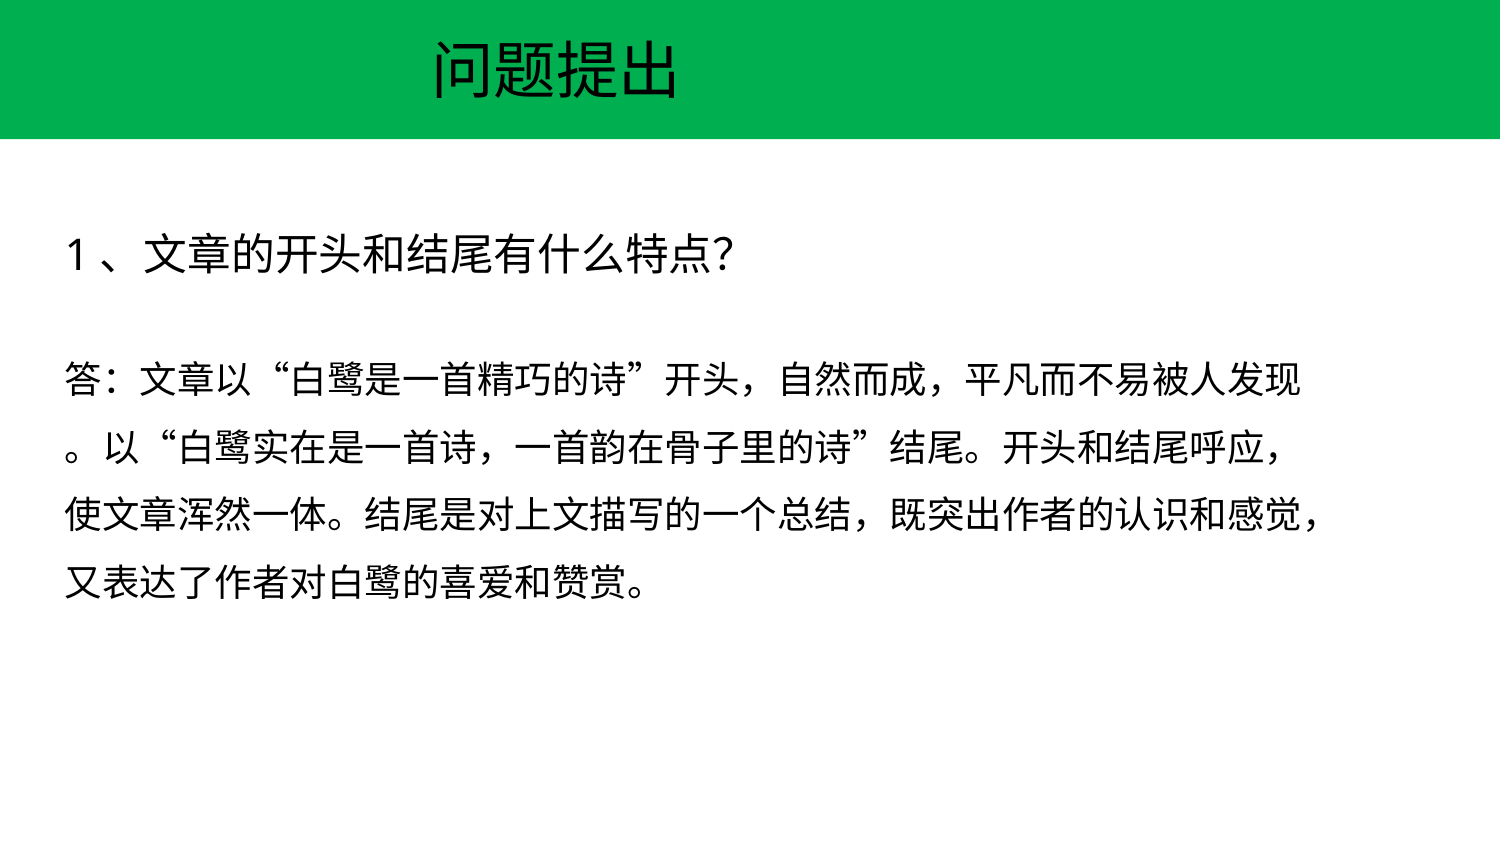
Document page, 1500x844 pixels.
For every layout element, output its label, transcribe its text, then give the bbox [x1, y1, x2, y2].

text_box 答：文章以“白鹭是一首精巧的诗”开头，自然而成，平凡而不易被人发现 。以“白鹭实在是一首诗，一首韵在骨子里的诗”结尾。开头和结尾呼应，使文章浑然一体。结尾是对上文描写的一个总结，既突出作者的认识和感觉，又表达了作者对白鹭的喜爱和赞赏。 [53, 328, 1318, 677]
text_box 问题提出 [0, 0, 1500, 141]
text_box 1、文章的开头和结尾有什么特点？ [53, 221, 801, 285]
